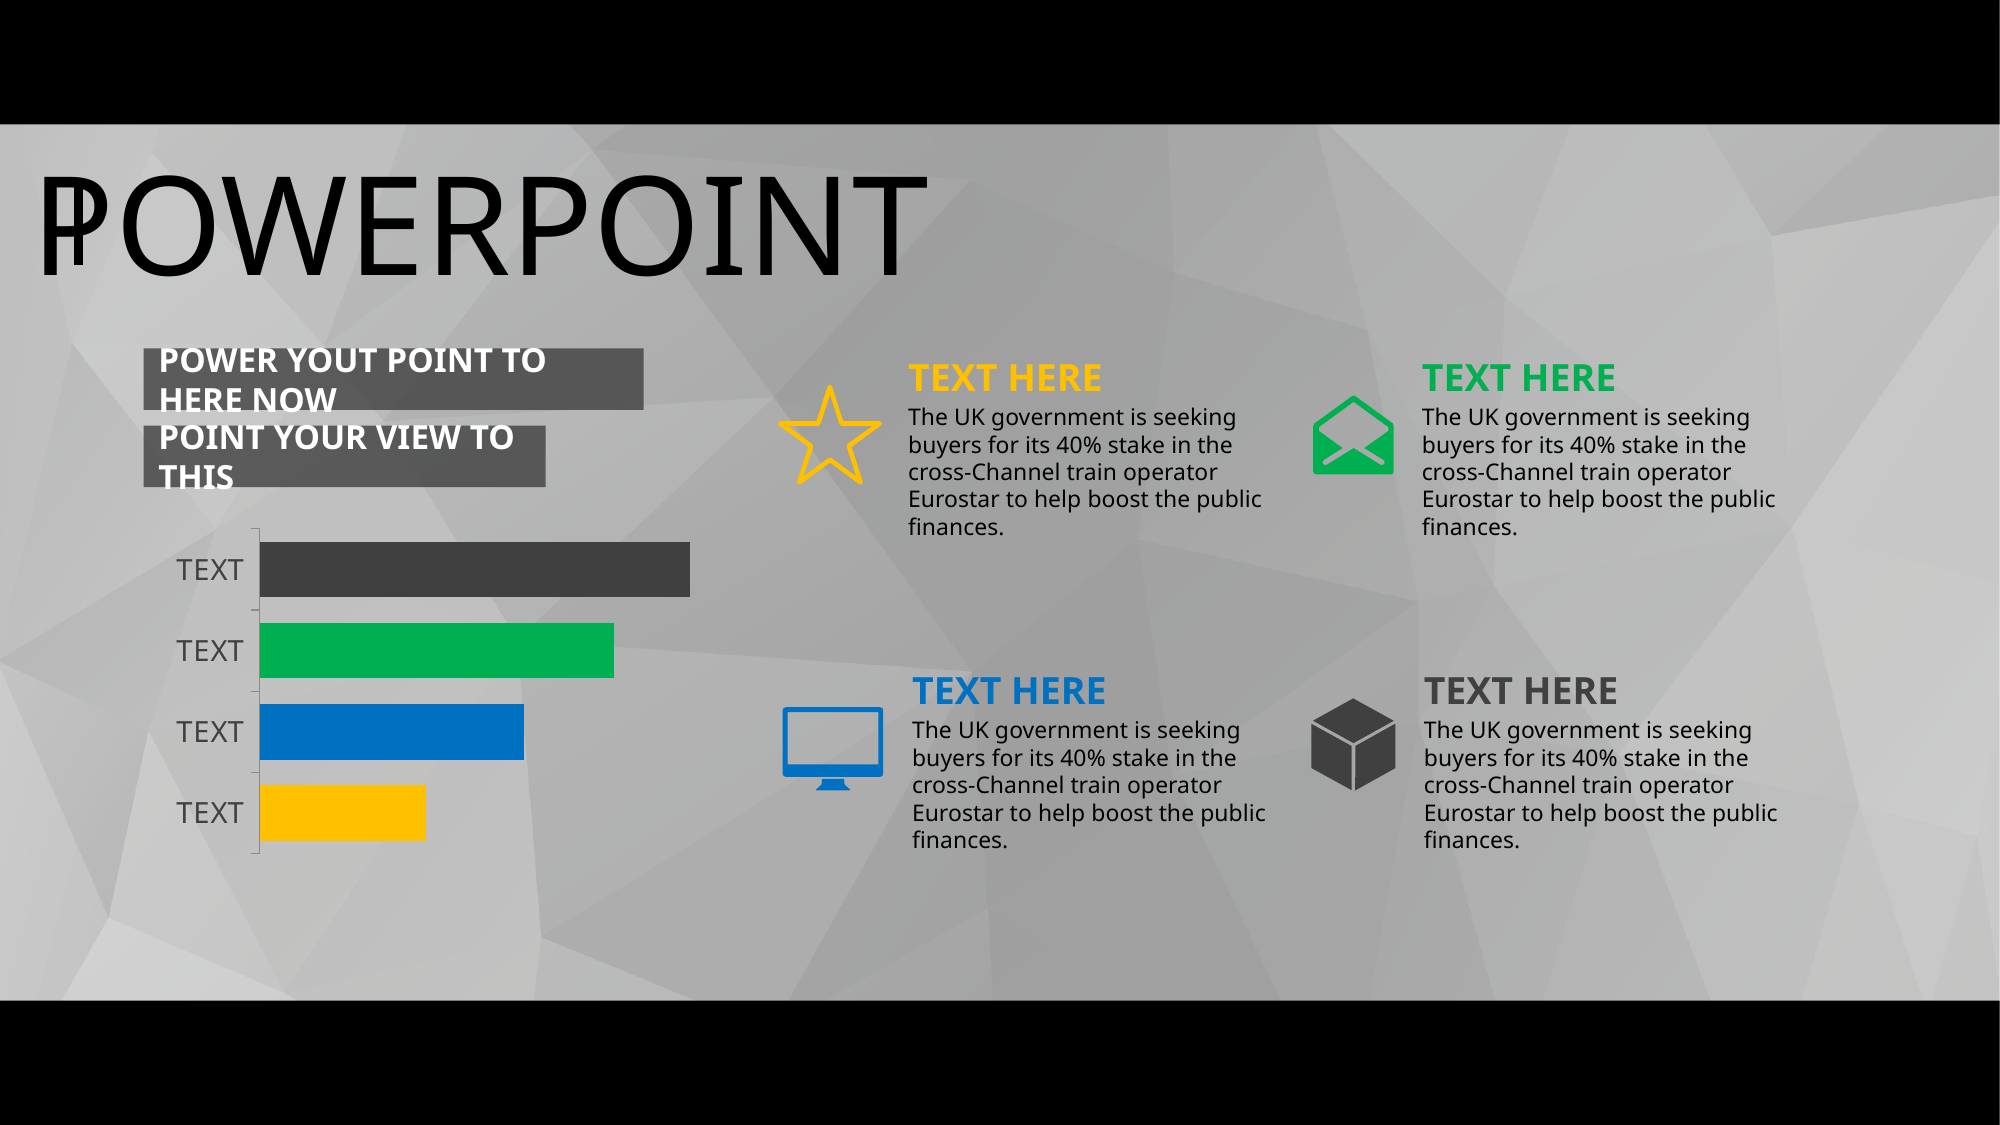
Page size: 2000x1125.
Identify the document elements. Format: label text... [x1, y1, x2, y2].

text_box [1313, 395, 1394, 475]
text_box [1409, 659, 1816, 807]
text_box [1407, 346, 1814, 494]
text_box [815, 778, 851, 791]
text_box [785, 707, 884, 777]
chart [111, 506, 785, 876]
text_box POWERPOINT [17, 130, 945, 310]
text_box [1355, 723, 1396, 791]
text_box [777, 384, 883, 485]
text_box [1311, 723, 1352, 791]
text_box POWER YOUT POINT TO HERE NOW [143, 347, 645, 411]
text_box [893, 346, 1300, 494]
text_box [897, 659, 1304, 807]
text_box [1313, 698, 1394, 744]
text_box POINT YOUR VIEW TO THIS [143, 425, 547, 488]
